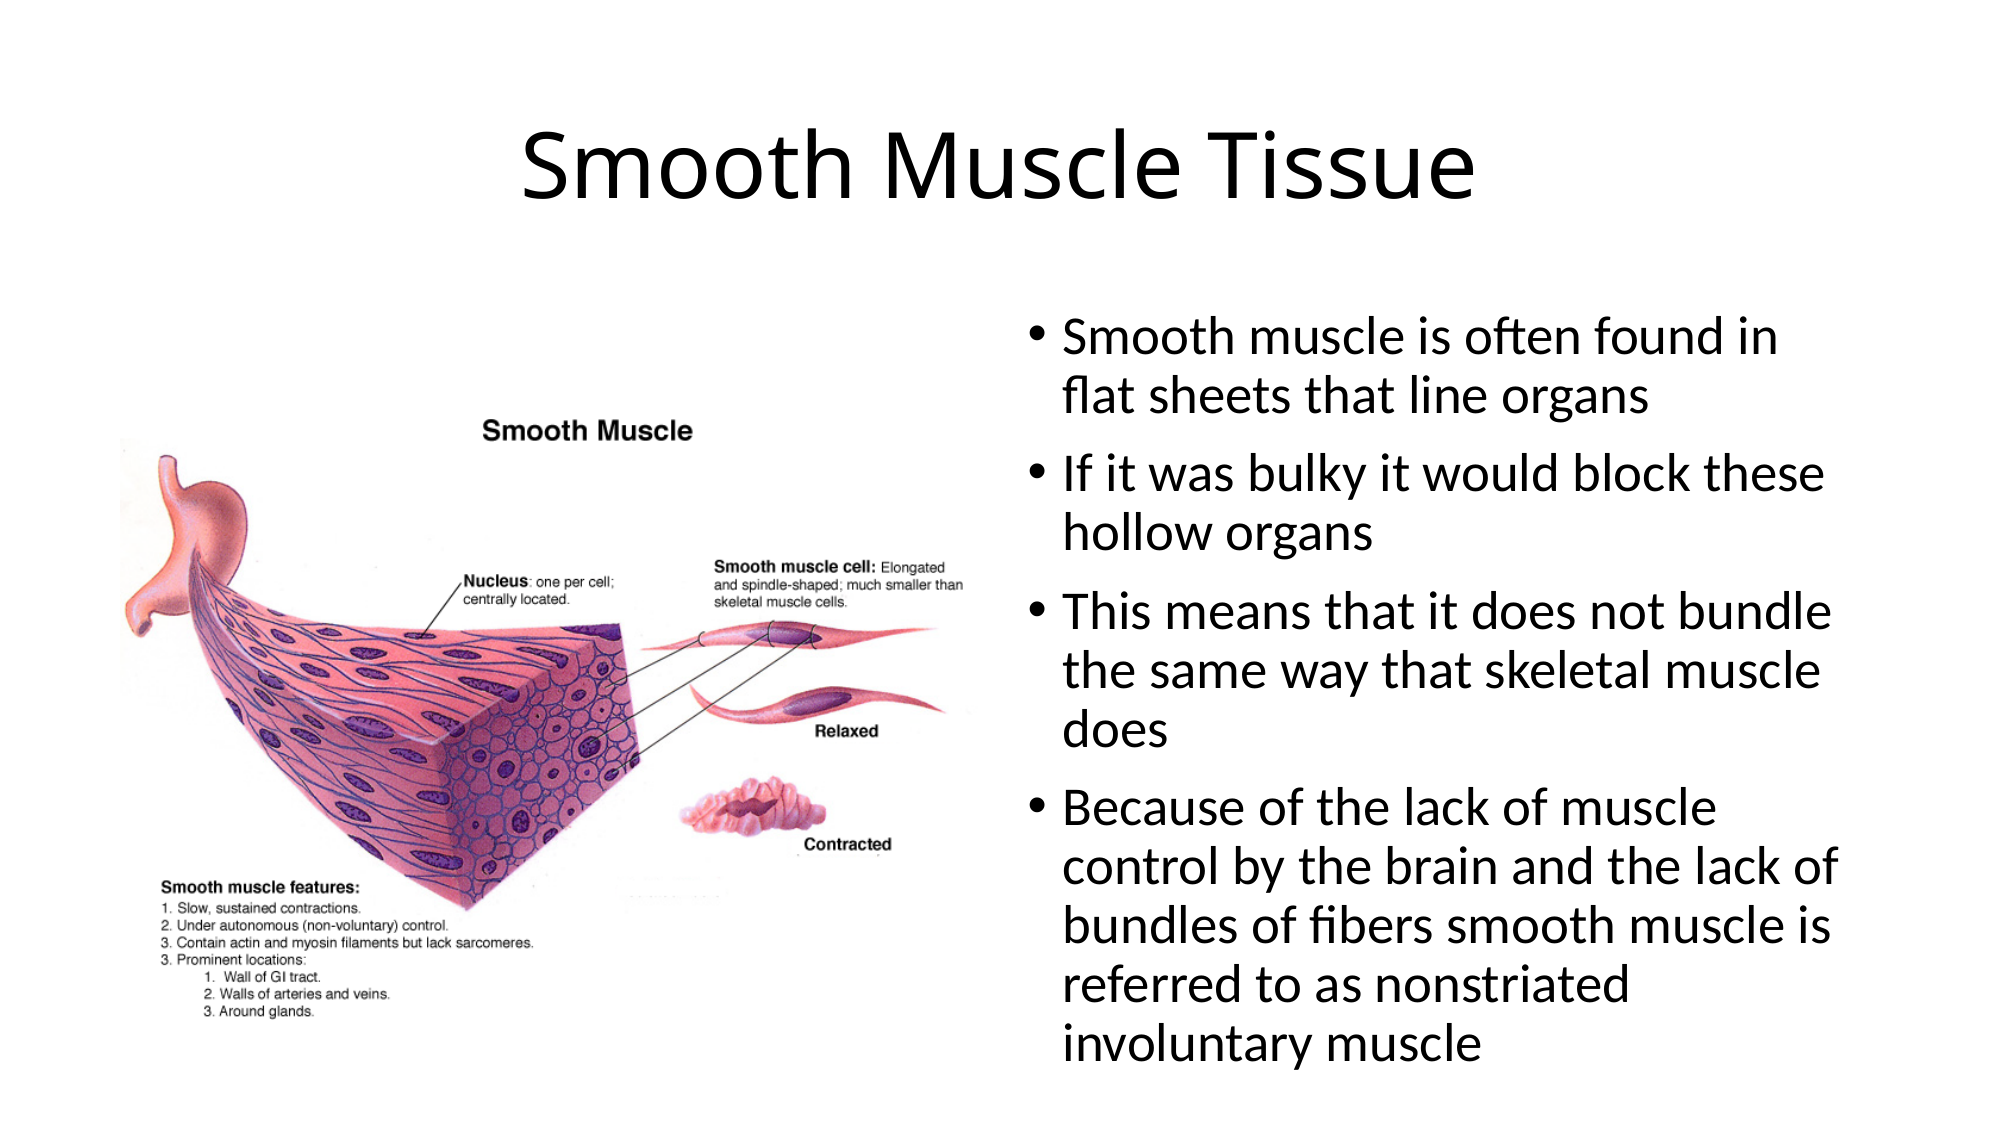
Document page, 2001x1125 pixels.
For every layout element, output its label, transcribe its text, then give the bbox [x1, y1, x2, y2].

list Smooth muscle is often found in flat sheets that line organs If it was bulky it would block these hollow organs This means that it does not bundle the same way that skeletal muscle does Because of the lack of muscle control by the brain and the lack of bundles of fibers smooth muscle is referred to as nonstriated involuntary muscle [1012, 299, 1863, 1088]
title Smooth Muscle Tissue [137, 59, 1863, 278]
picture [119, 343, 1013, 1045]
